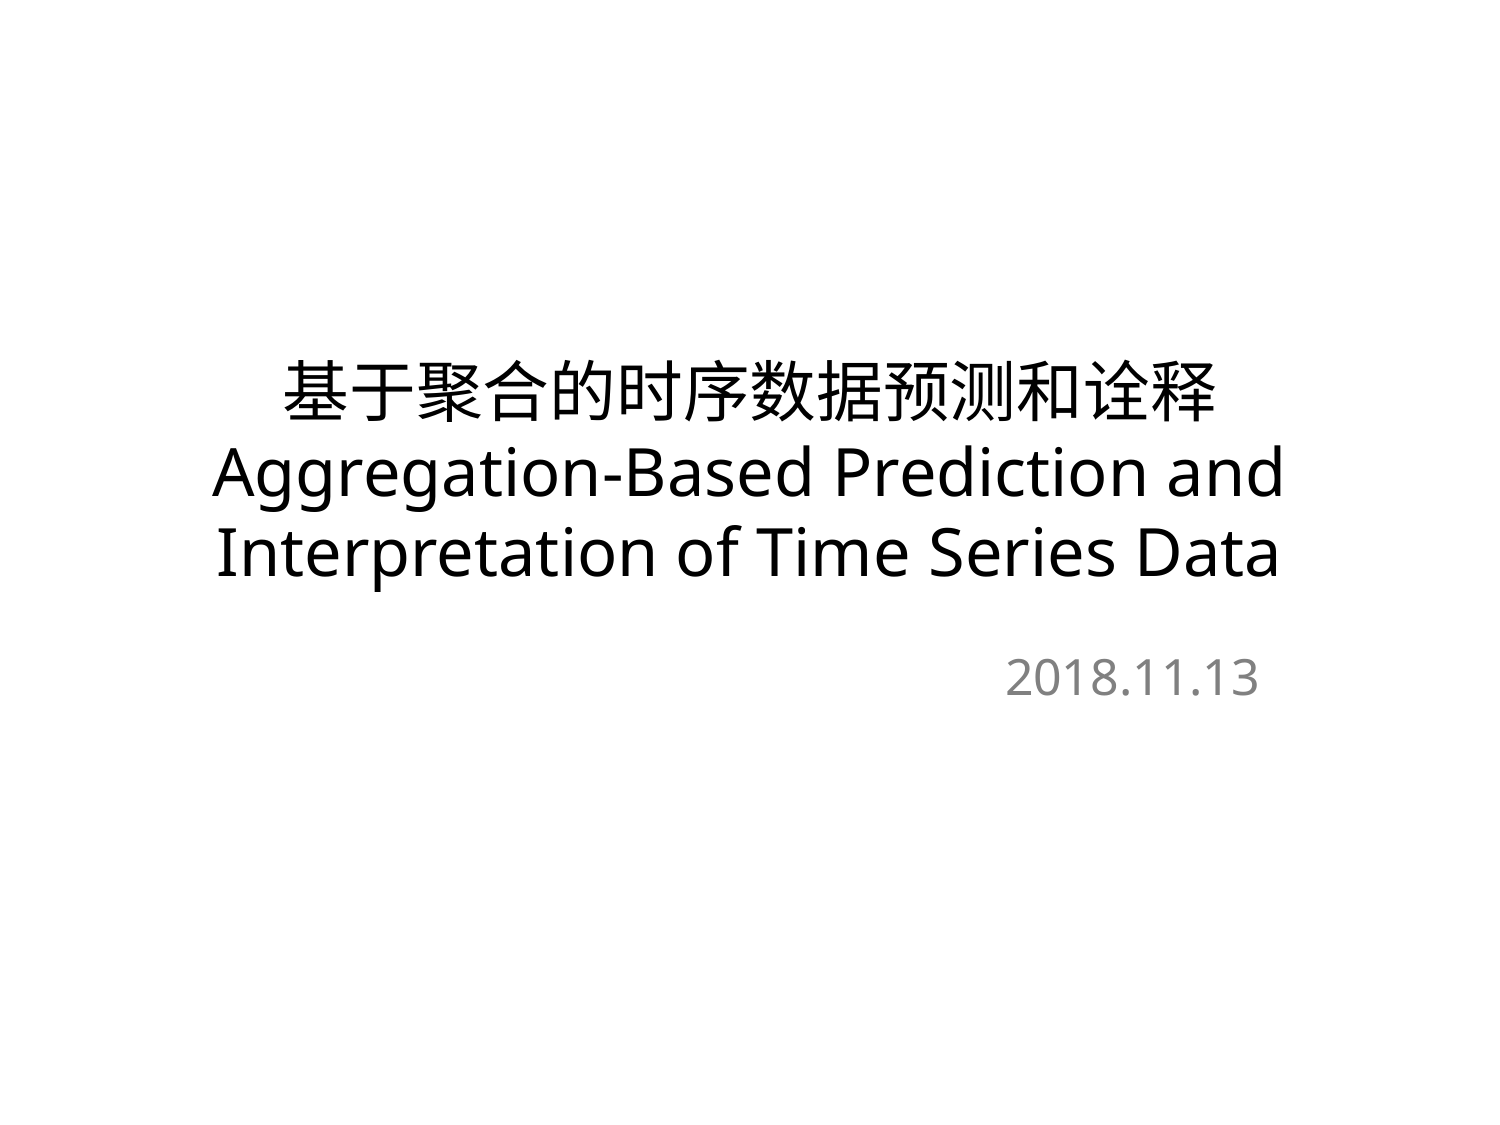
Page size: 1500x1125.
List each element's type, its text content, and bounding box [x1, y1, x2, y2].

title 基于聚合的时序数据预测和诠释 Aggregation-Based Prediction and Interpretation of Time Series Data [112, 349, 1388, 591]
subtitle 2018.11.13 [225, 637, 1275, 925]
